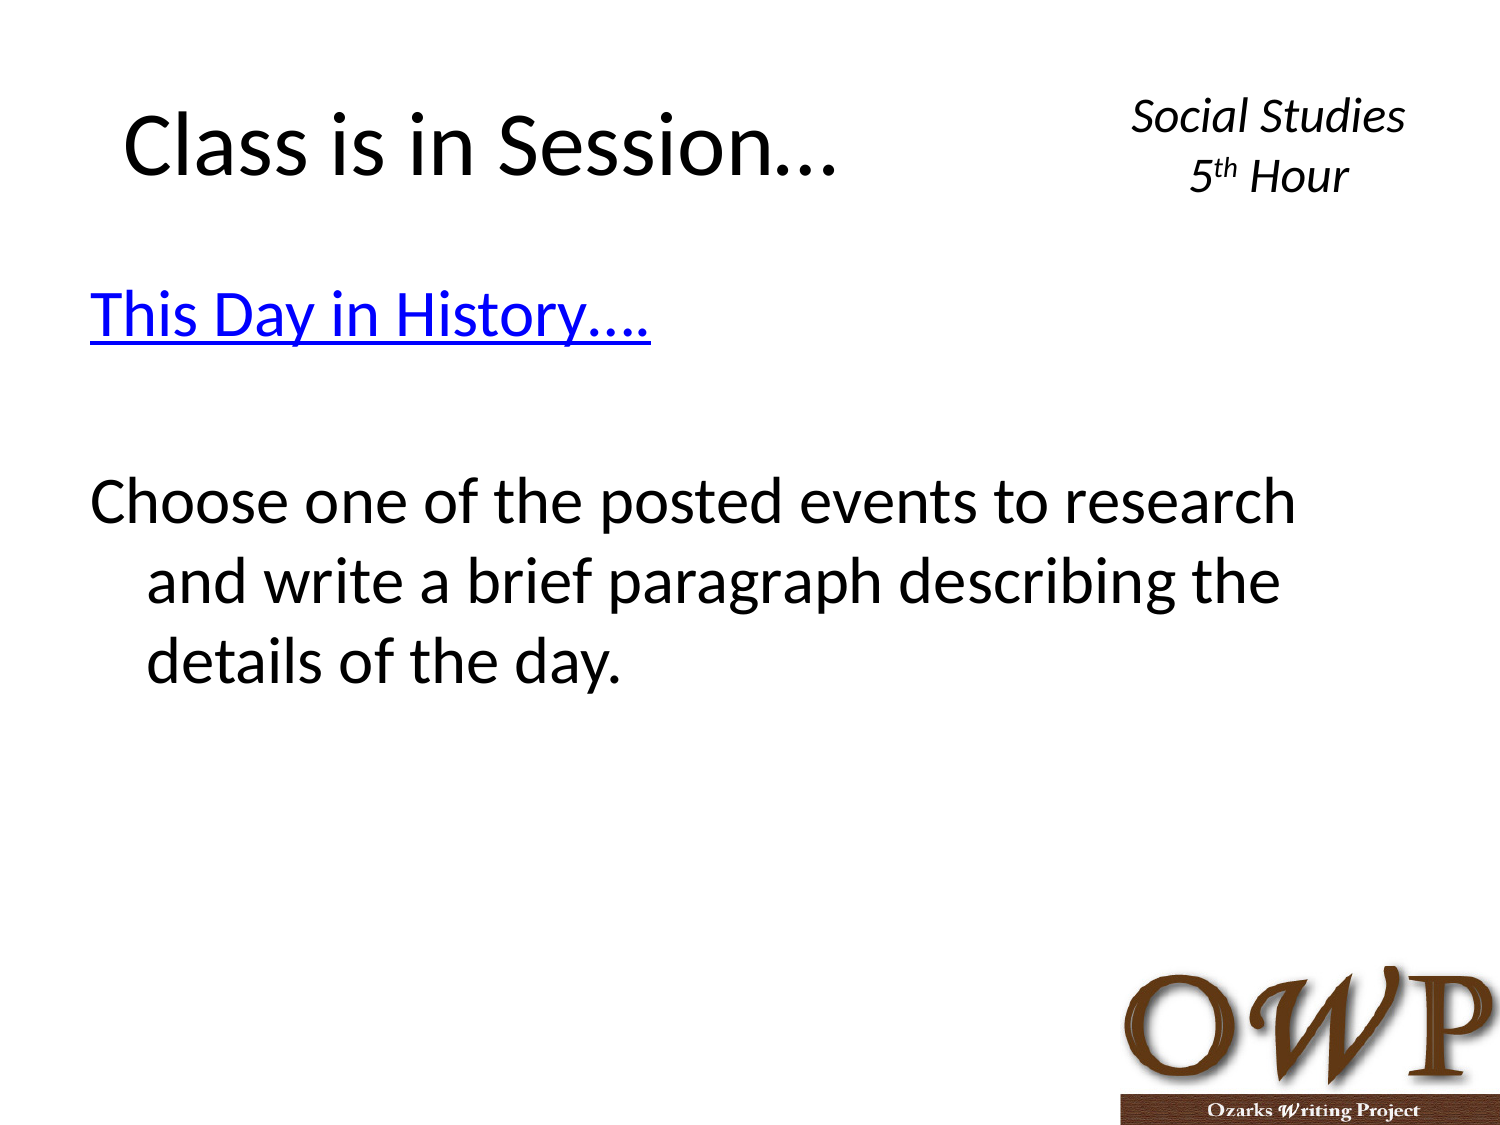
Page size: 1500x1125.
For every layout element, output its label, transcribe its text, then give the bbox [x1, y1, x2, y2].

list This Day in History…. Choose one of the posted events to research and write a brief paragraph describing the details of the day. [75, 262, 1425, 1005]
title Class is in Session… [75, 45, 888, 233]
text_box Social Studies 5th Hour [1087, 74, 1450, 210]
picture [1120, 957, 1500, 1125]
